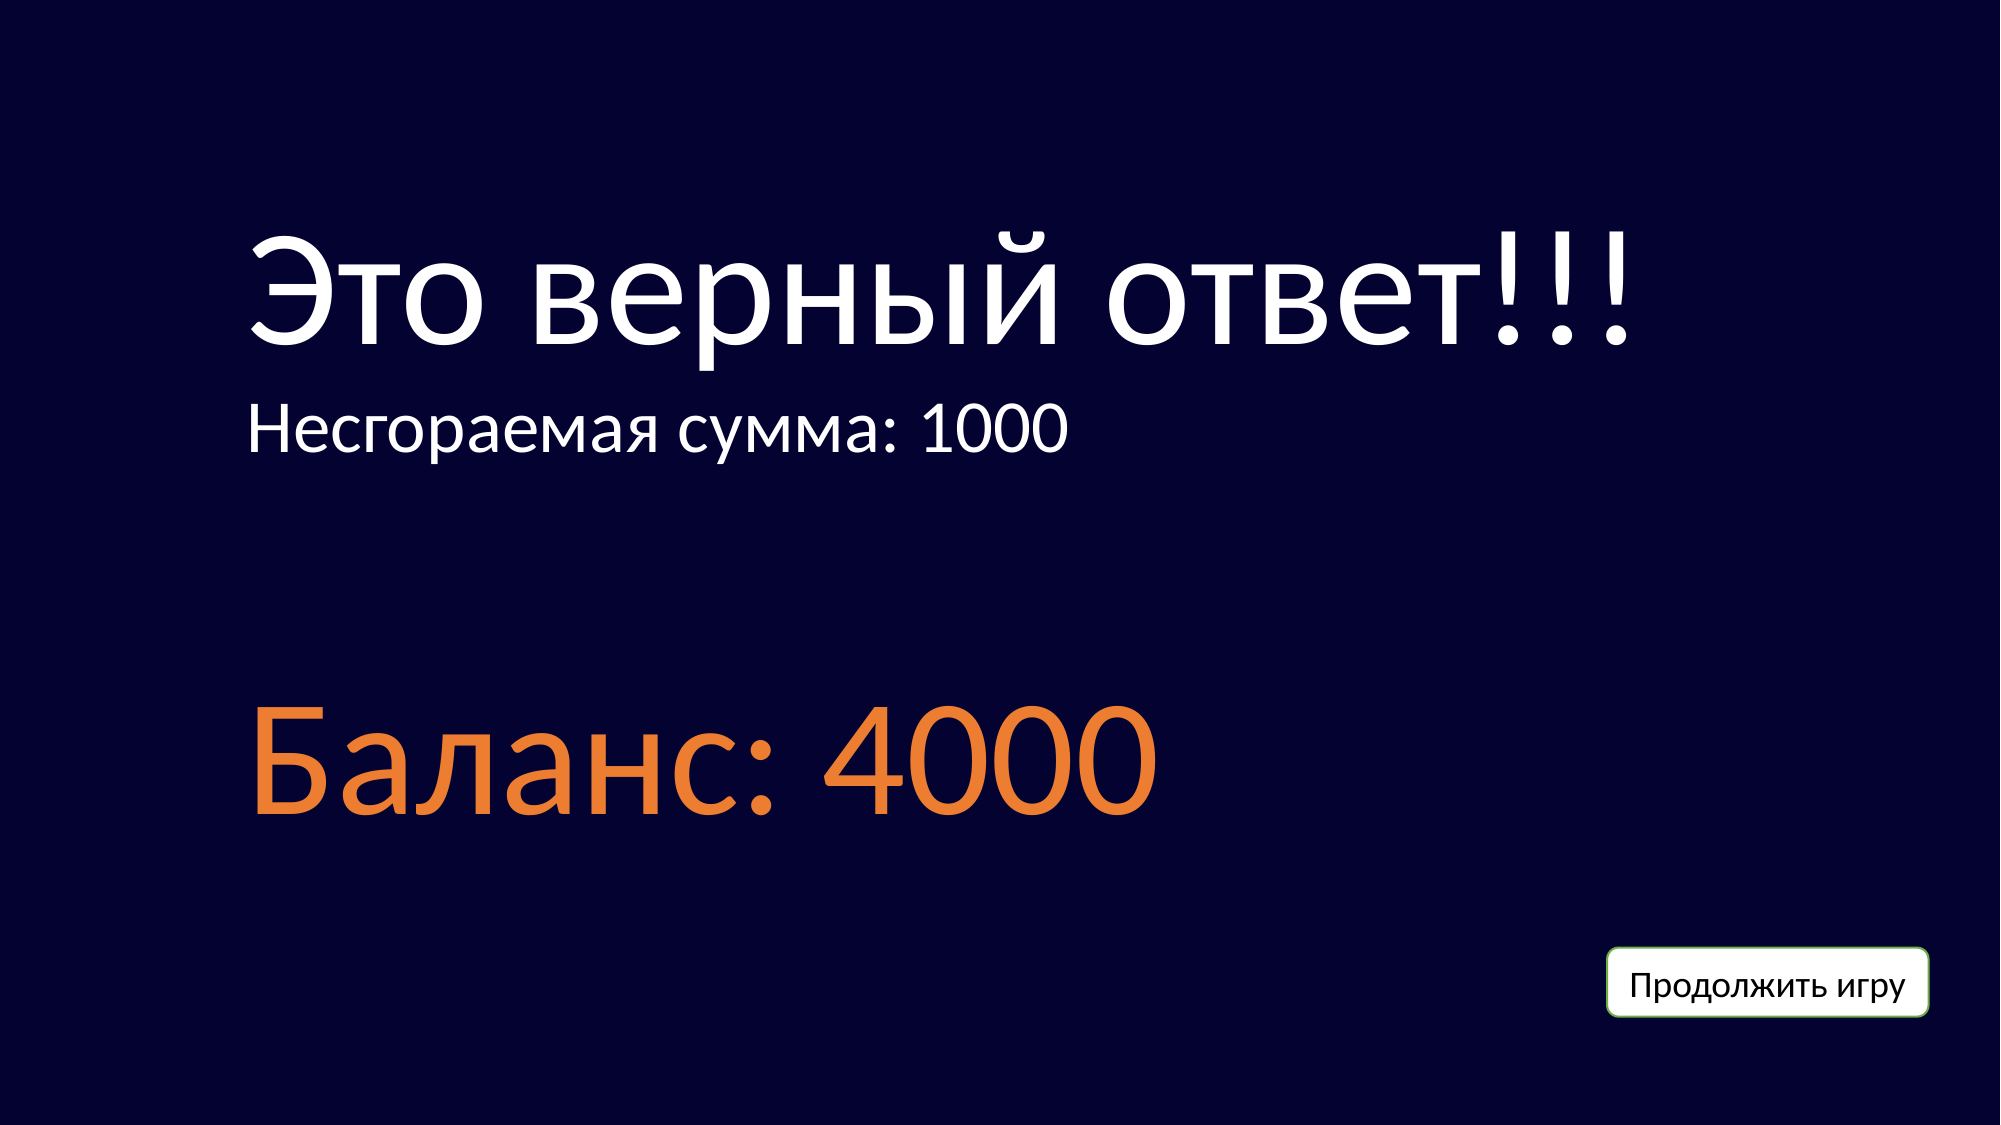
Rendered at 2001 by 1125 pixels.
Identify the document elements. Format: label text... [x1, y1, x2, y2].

text_box Это верный ответ!!! Несгораемая сумма: 1000 Баланс: 4000 [231, 170, 1816, 1055]
text_box Продолжить игру [1606, 946, 1930, 1018]
